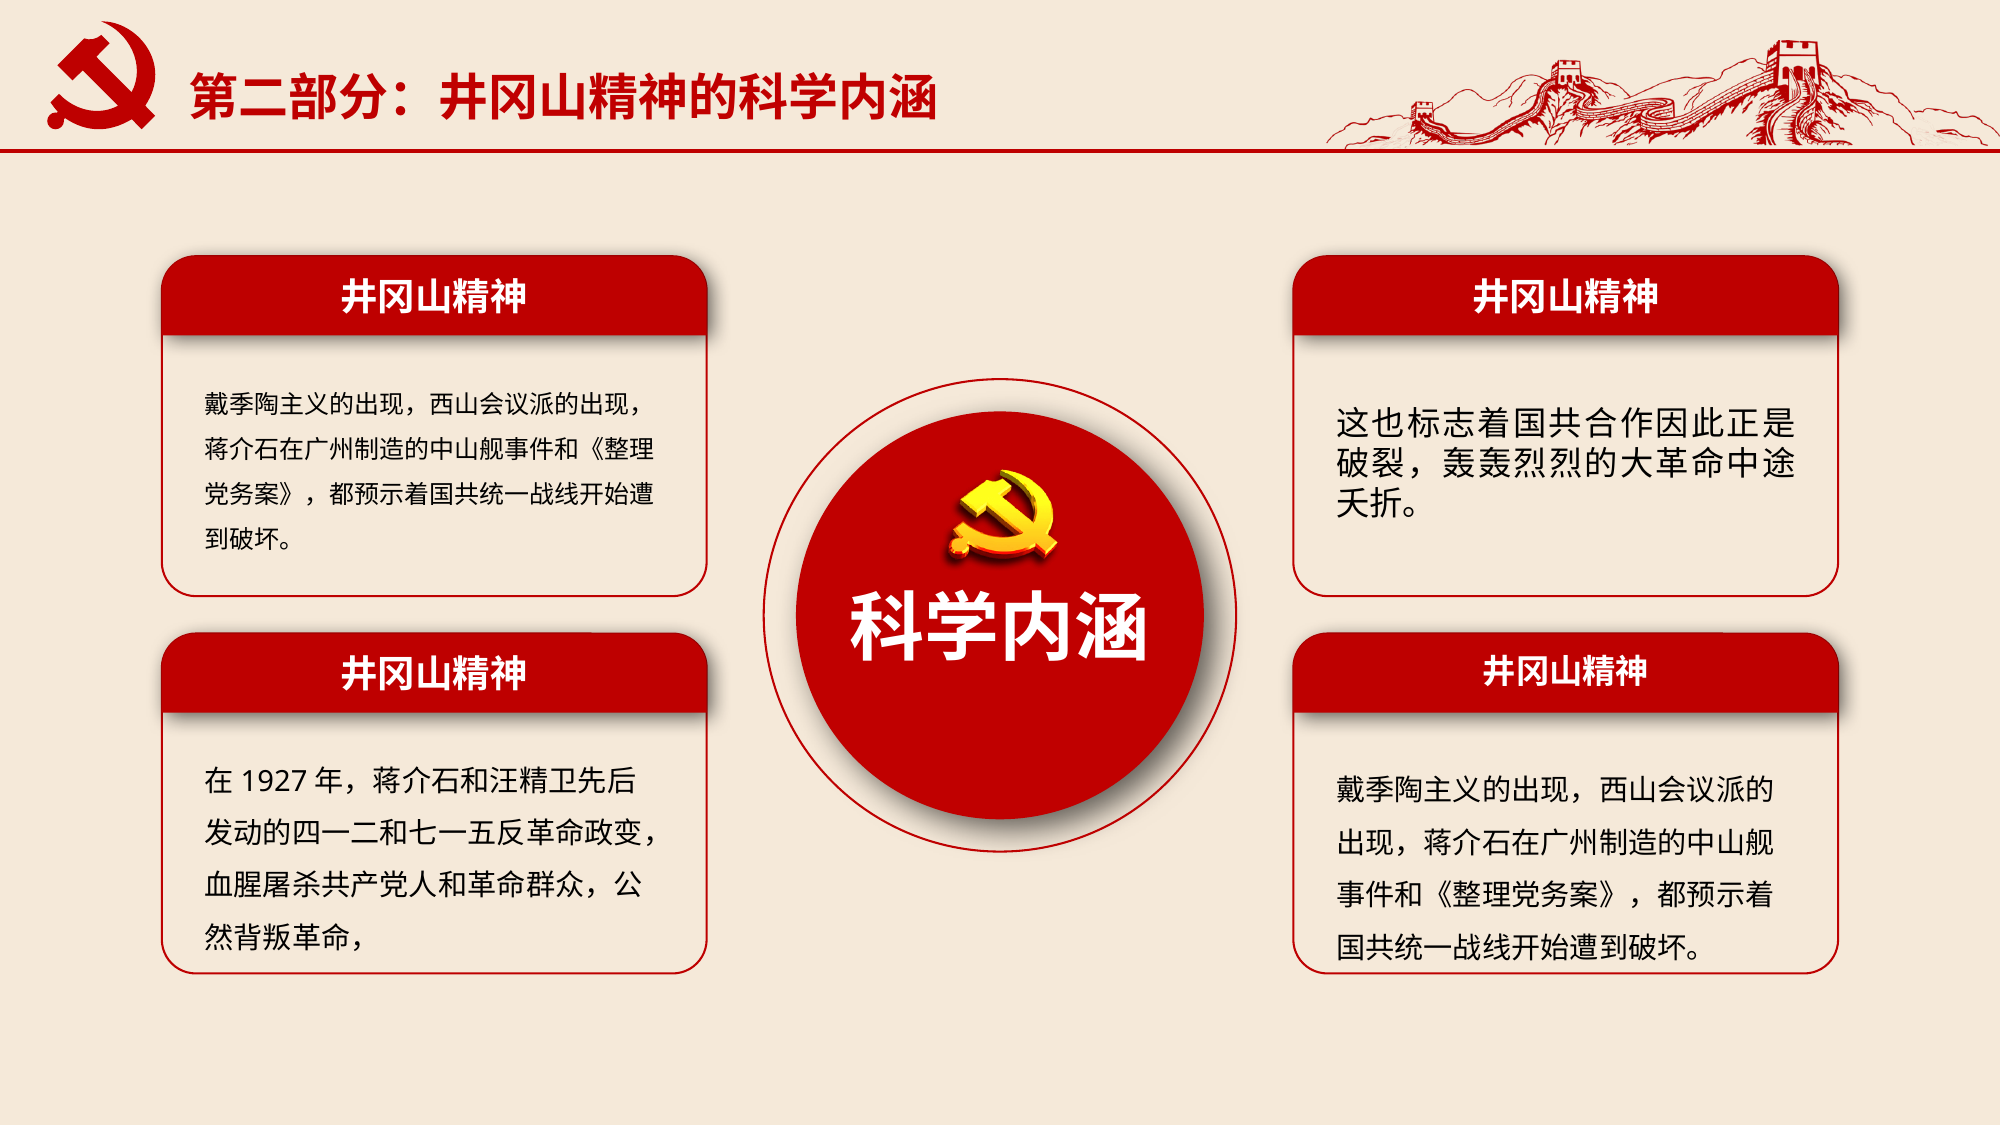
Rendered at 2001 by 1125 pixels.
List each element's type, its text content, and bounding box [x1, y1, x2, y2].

text_box 戴季陶主义的出现，西山会议派的出现，蒋介石在广州制造的中山舰事件和《整理党务案》，都预示着国共统一战线开始遭到破坏。 [1321, 746, 1811, 972]
text_box [1292, 255, 1840, 337]
text_box [1293, 728, 1839, 974]
text_box 科学内涵 [832, 572, 1168, 677]
text_box [160, 255, 708, 337]
text_box 第二部分：井冈山精神的科学内涵 [173, 57, 1038, 133]
text_box 井冈山精神 [1275, 642, 1856, 698]
text_box 戴季陶主义的出现，西山会议派的出现，蒋介石在广州制造的中山舰事件和《整理党务案》，都预示着国共统一战线开始遭到破坏。 [189, 366, 679, 561]
text_box [1292, 698, 1840, 714]
text_box [161, 353, 707, 597]
text_box [1293, 353, 1839, 597]
text_box [47, 21, 156, 130]
text_box 在1927年，蒋介石和汪精卫先后发动的四一二和七一五反革命政变，血腥屠杀共产党人和革命群众，公然背叛革命， [189, 737, 679, 962]
text_box [160, 632, 708, 714]
text_box 井冈山精神 [1457, 265, 1675, 326]
text_box [763, 379, 1237, 852]
text_box 井冈山精神 [325, 265, 543, 326]
picture [1326, 40, 2000, 151]
text_box 井冈山精神 [325, 642, 543, 703]
picture [937, 467, 1062, 573]
text_box [1303, 632, 1829, 642]
text_box [161, 728, 707, 974]
text_box 这也标志着国共合作因此正是破裂，轰轰烈烈的大革命中途夭折。 [1321, 395, 1811, 530]
